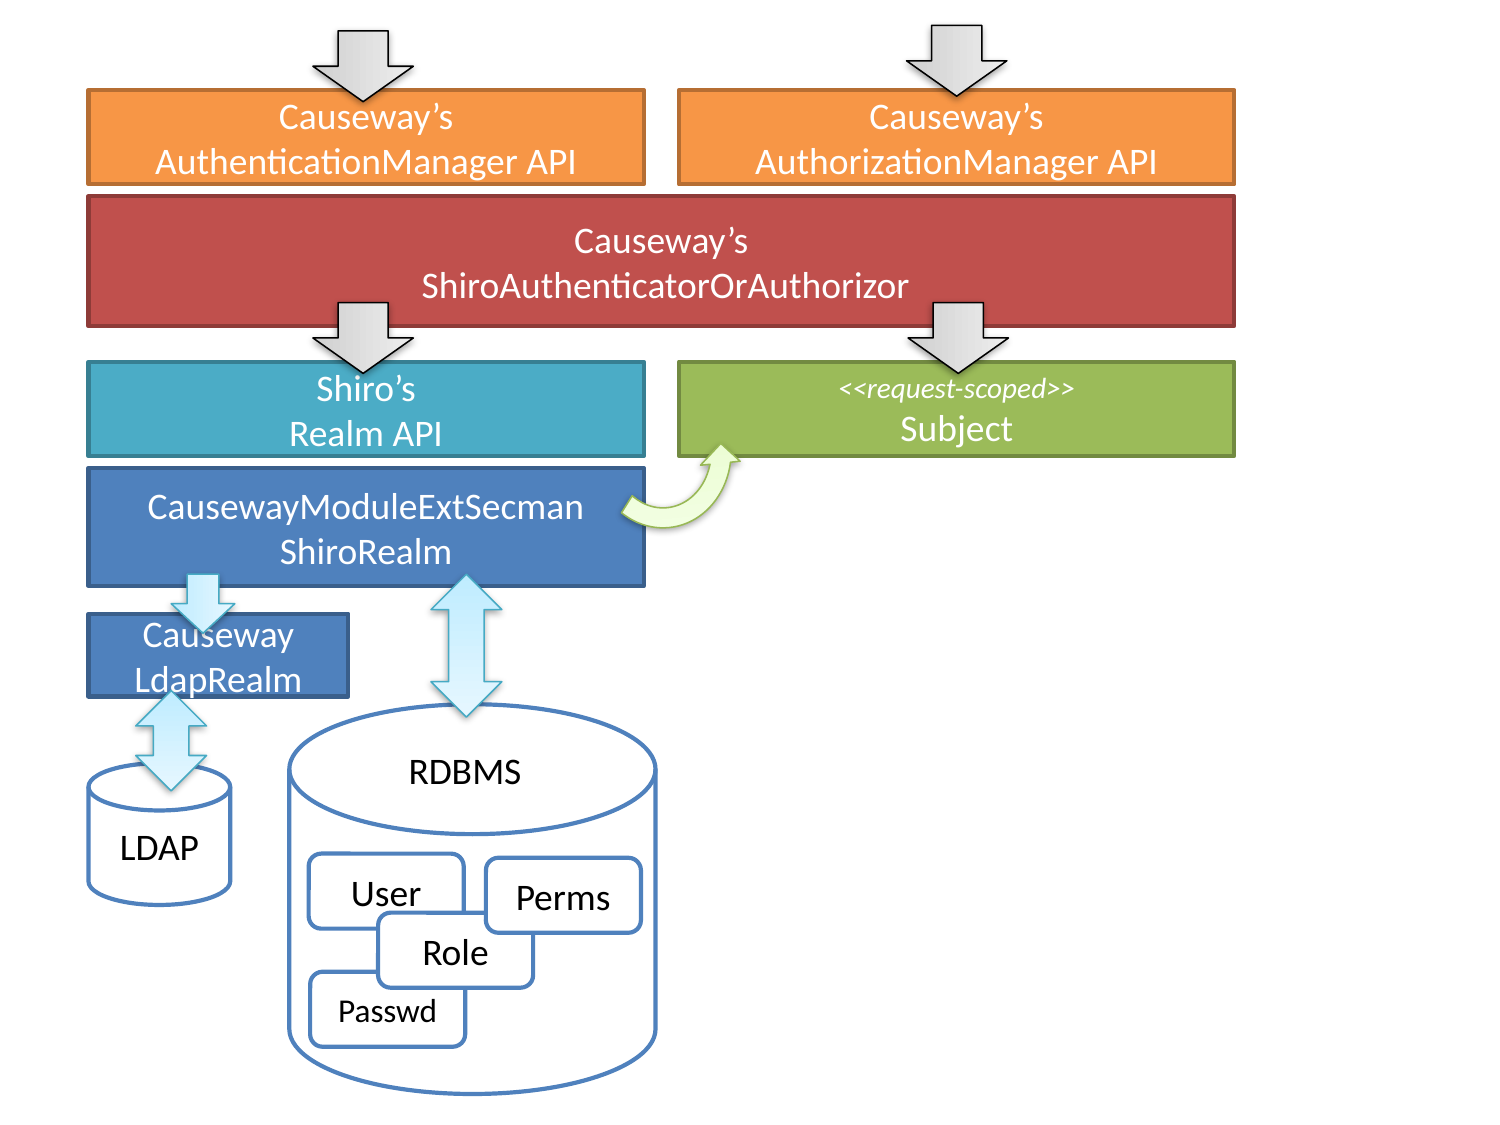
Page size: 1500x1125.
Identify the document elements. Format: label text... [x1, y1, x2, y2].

text_box RDBMS [393, 739, 537, 800]
text_box Causeway LdapRealm [86, 612, 350, 699]
text_box [312, 301, 415, 375]
text_box CausewayModuleExtSecman ShiroRealm [86, 466, 646, 588]
text_box Perms [483, 855, 644, 935]
text_box [134, 689, 208, 792]
text_box <<request-scoped>> Subject [677, 360, 1236, 458]
text_box [430, 573, 503, 718]
text_box [170, 573, 236, 634]
text_box Shiro’s Realm API [86, 360, 646, 458]
text_box LDAP [86, 762, 233, 908]
text_box [905, 24, 1008, 97]
text_box [620, 442, 741, 529]
text_box Role [375, 910, 536, 990]
text_box [907, 301, 1010, 375]
text_box Causeway’s ShiroAuthenticatorOrAuthorizor [86, 194, 1236, 328]
text_box Causeway’s AuthorizationManager API [677, 88, 1236, 186]
text_box Causeway’s AuthenticationManager API [86, 88, 646, 186]
text_box User [306, 851, 466, 931]
text_box Passwd [308, 969, 468, 1049]
text_box [287, 702, 658, 1097]
text_box [312, 30, 415, 103]
